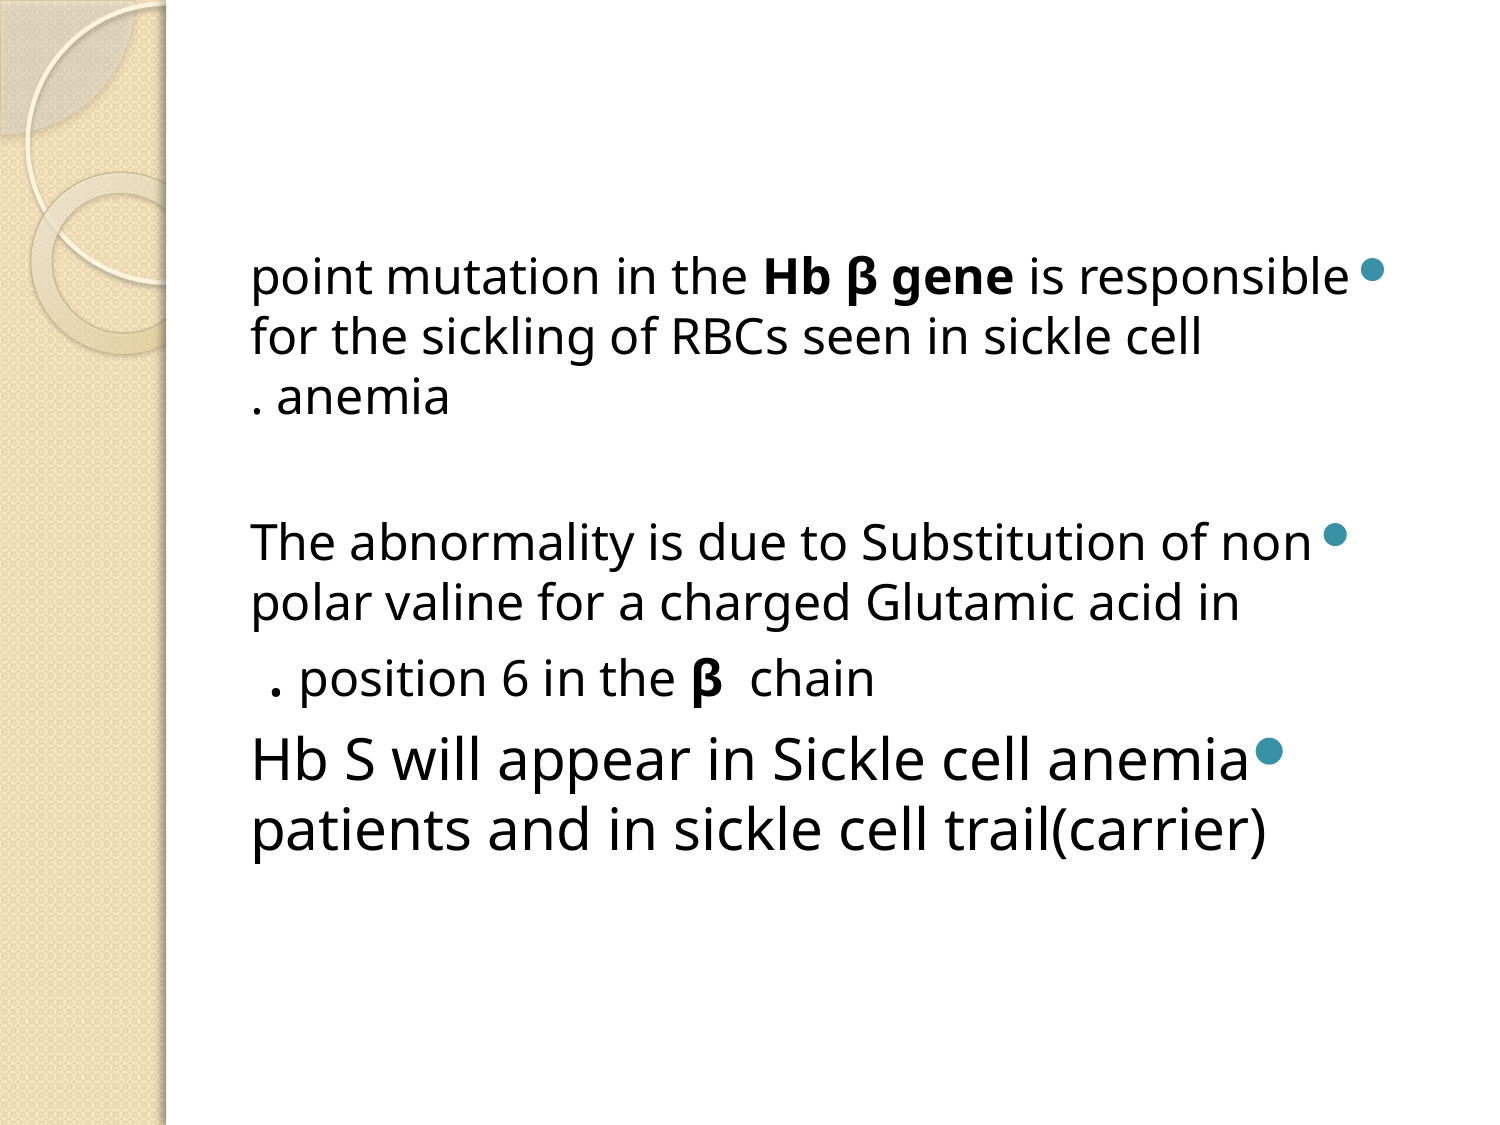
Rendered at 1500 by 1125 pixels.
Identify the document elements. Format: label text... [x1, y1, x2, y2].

list point mutation in the Hb β gene is responsible for the sickling of RBCs seen in sickle cell anemia . The abnormality is due to Substitution of non polar valine for a charged Glutamic acid in position 6 in the β chain . Hb S will appear in Sickle cell anemia patients and in sickle cell trail(carrier) [235, 237, 1466, 1025]
